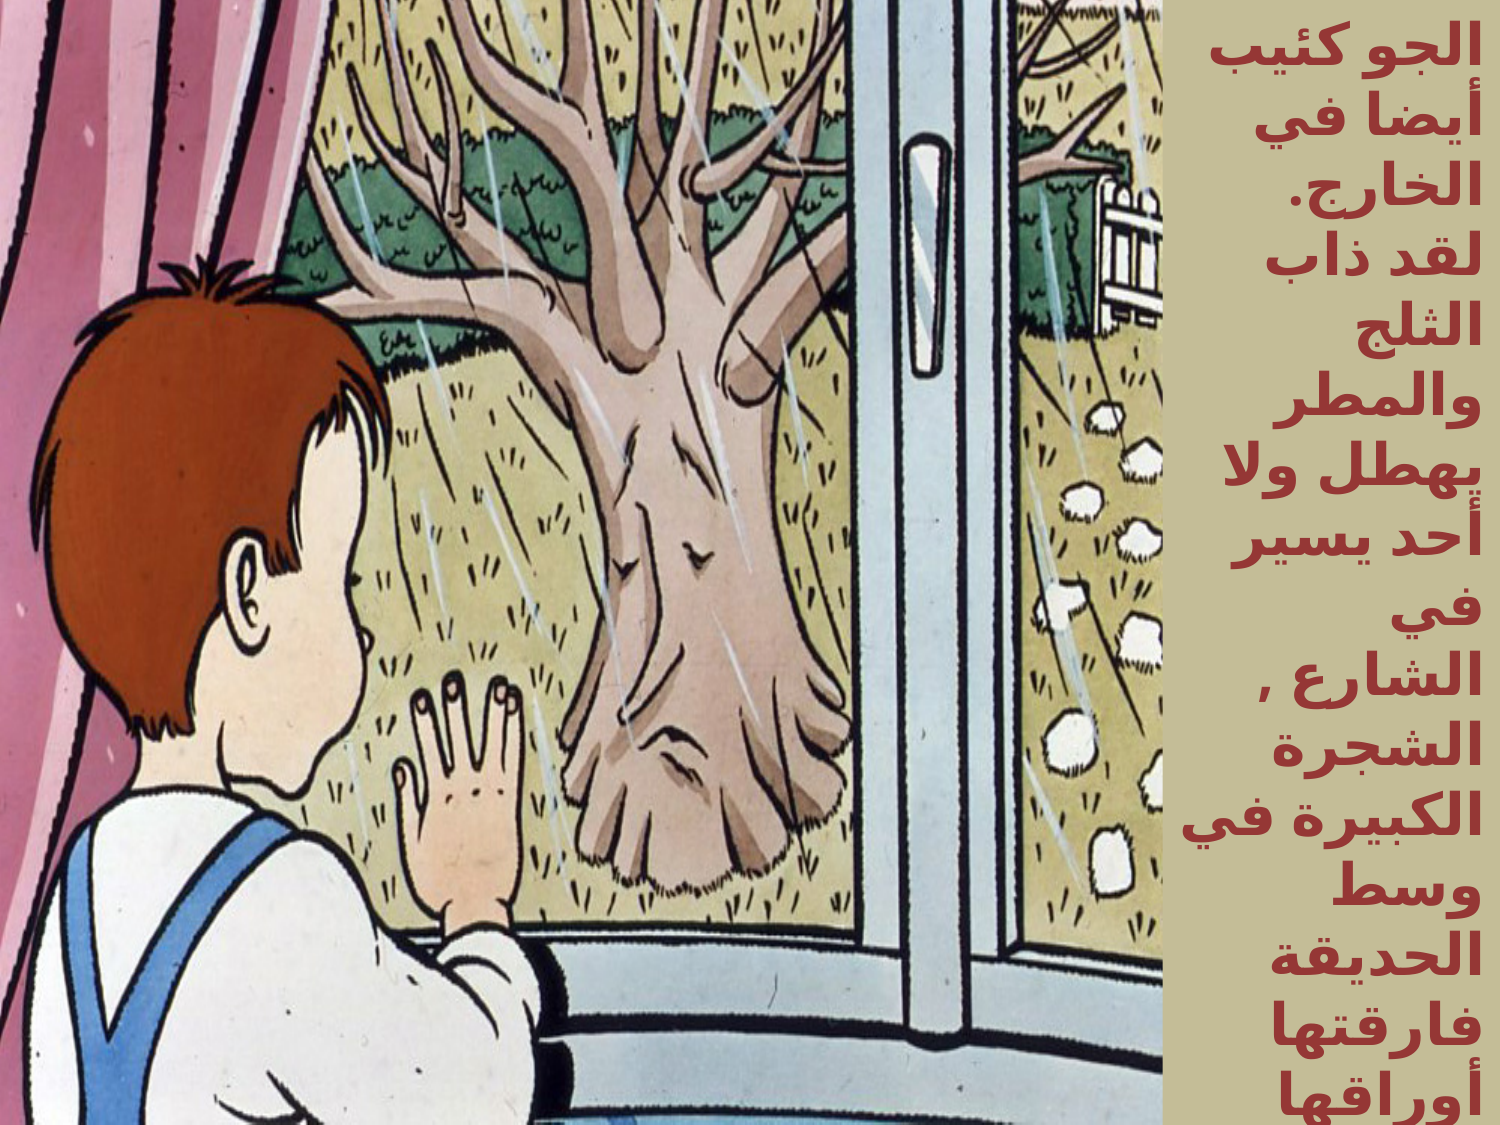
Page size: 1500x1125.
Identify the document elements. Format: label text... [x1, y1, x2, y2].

text_box الجو كئيب أيضا في الخارج. لقد ذاب الثلج والمطر يهطل ولا أحد يسير في الشارع , الشجرة الكبيرة في وسط الحديقة فارقتها أوراقها فأضحت أغصانها الكبيرة عارية كلها . وفكر تيمو قائلا: الشجرة أصابها الملل ايضا. [1163, 0, 1500, 1125]
picture [0, 0, 1163, 1125]
